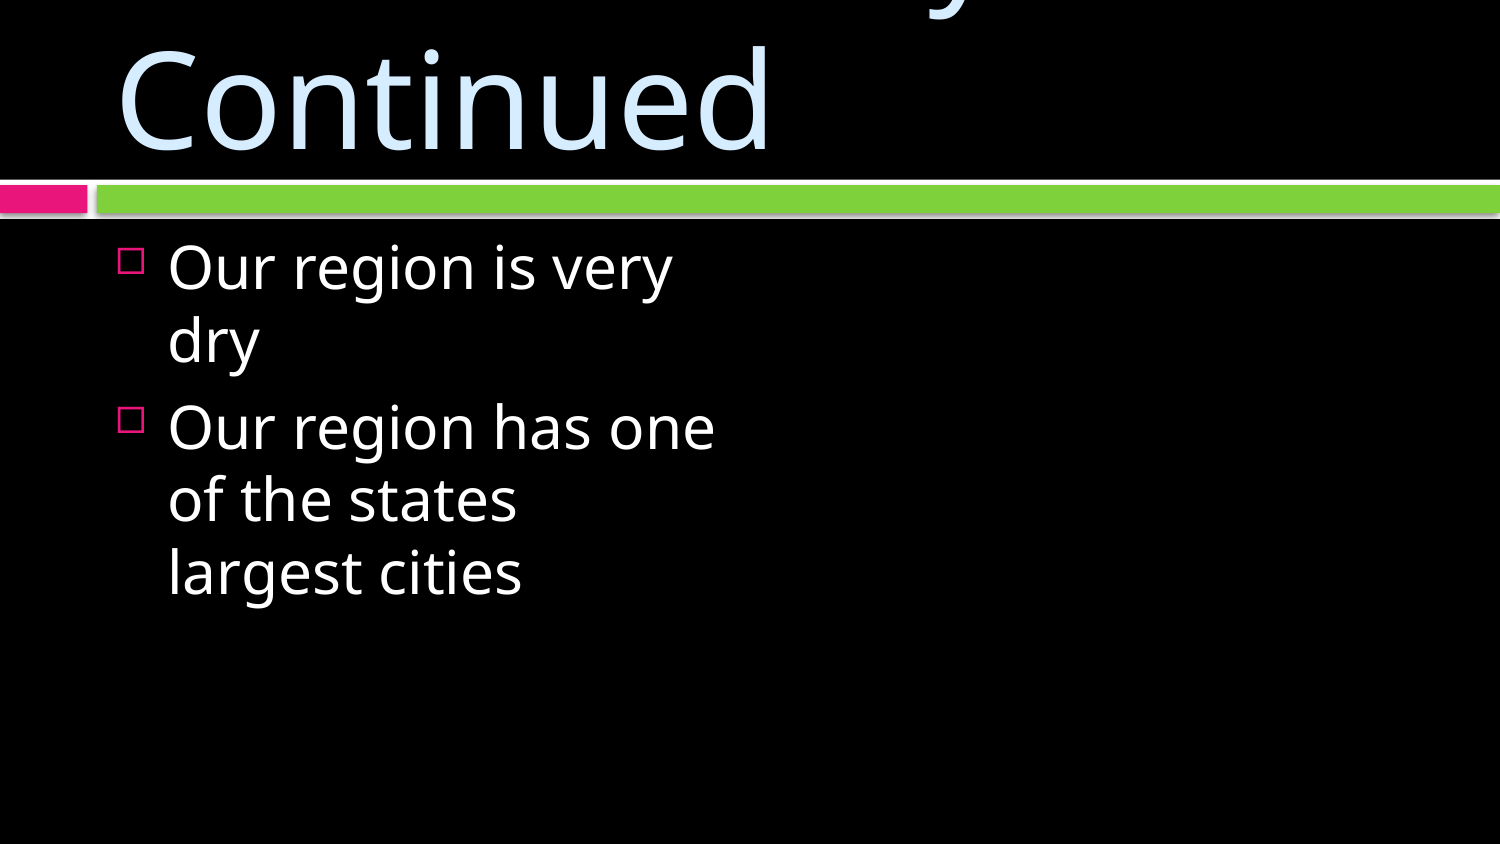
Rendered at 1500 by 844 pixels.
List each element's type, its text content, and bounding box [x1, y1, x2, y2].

list Our region is very dry Our region has one of the states largest cities [99, 221, 738, 759]
title The Summary Continued [99, 19, 1438, 185]
